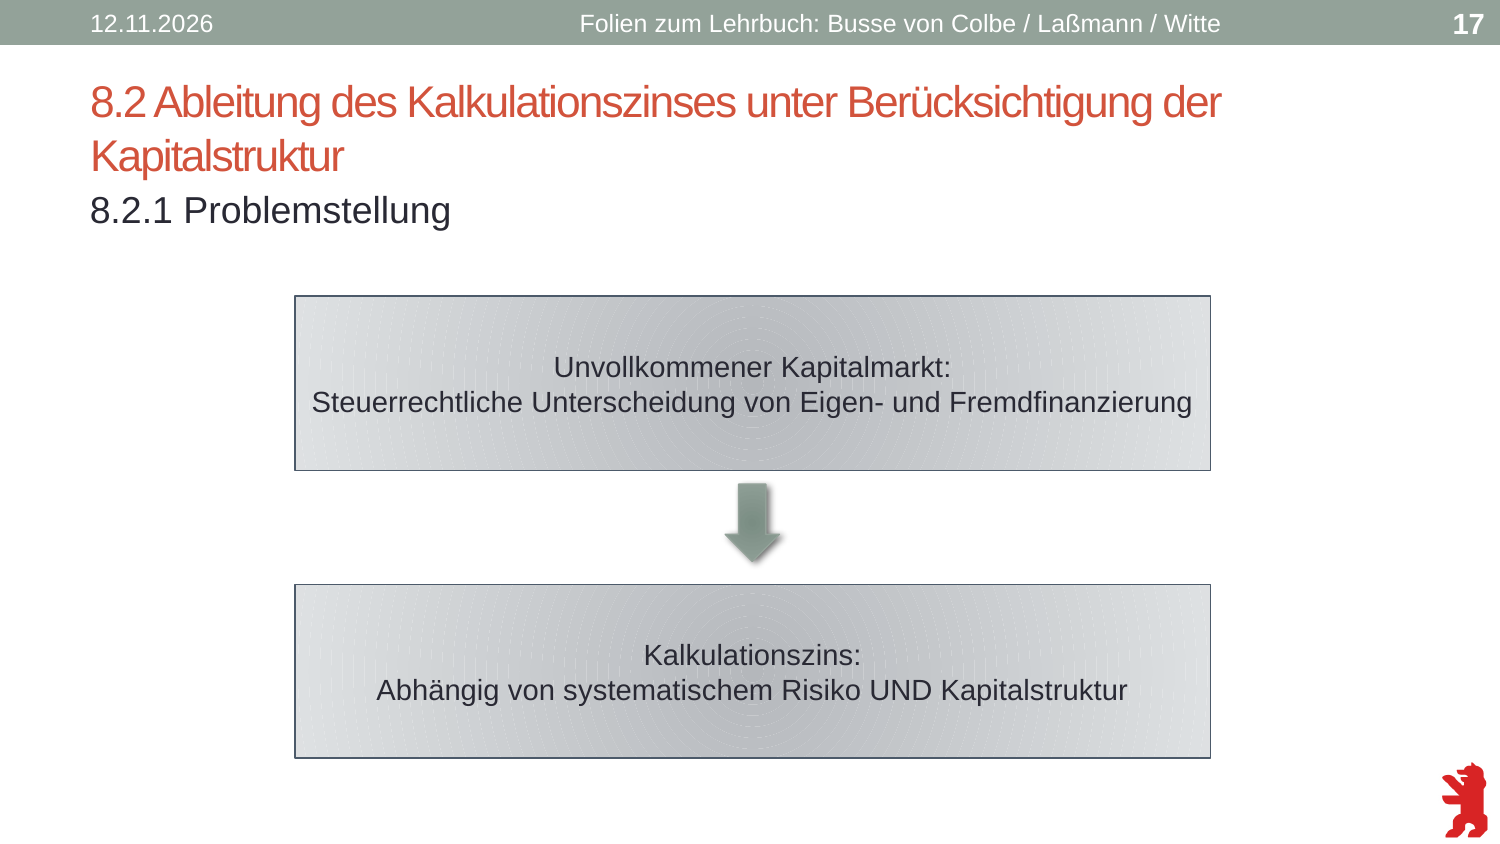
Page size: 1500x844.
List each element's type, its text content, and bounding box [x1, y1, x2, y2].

slide_number 17 [1325, 2, 1500, 43]
text_box Unvollkommener Kapitalmarkt: Steuerrechtliche Unterscheidung von Eigen- und Fremdfinanzierung [294, 295, 1211, 471]
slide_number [75, 2, 550, 43]
text_box Kalkulationszins: Abhängig von systematischem Risiko UND Kapitalstruktur [294, 584, 1211, 759]
text_box 8.2.1 Problemstellung [74, 178, 1455, 239]
text_box [724, 483, 781, 562]
title 8.2 Ableitung des Kalkulationszinses unter Berücksichtigung der Kapitalstruktur [75, 65, 1425, 178]
picture [1434, 760, 1500, 844]
footer Folien zum Lehrbuch: Busse von Colbe / Laßmann / Witte [562, 2, 1238, 43]
